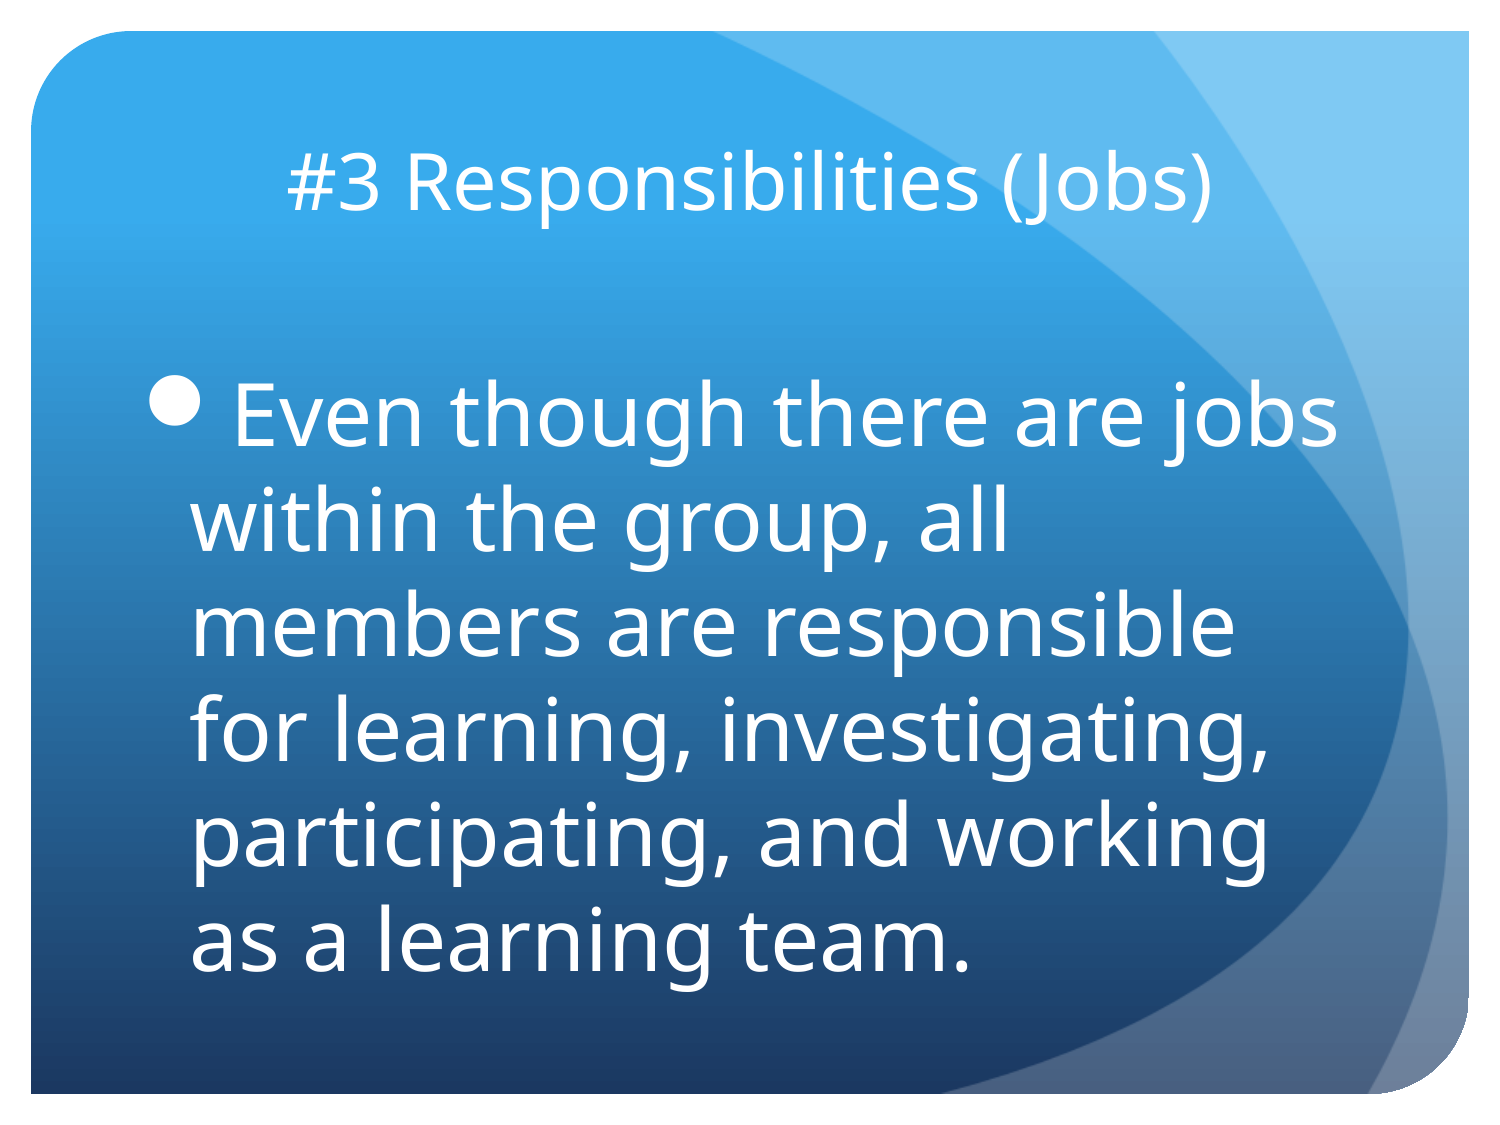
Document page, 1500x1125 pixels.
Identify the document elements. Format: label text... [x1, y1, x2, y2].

title #3 Responsibilities (Jobs) [127, 62, 1372, 234]
picture [24, 30, 1473, 1094]
list Even though there are jobs within the group, all members are responsible for learning, investigating, participating, and working as a learning team. [127, 351, 1372, 1009]
